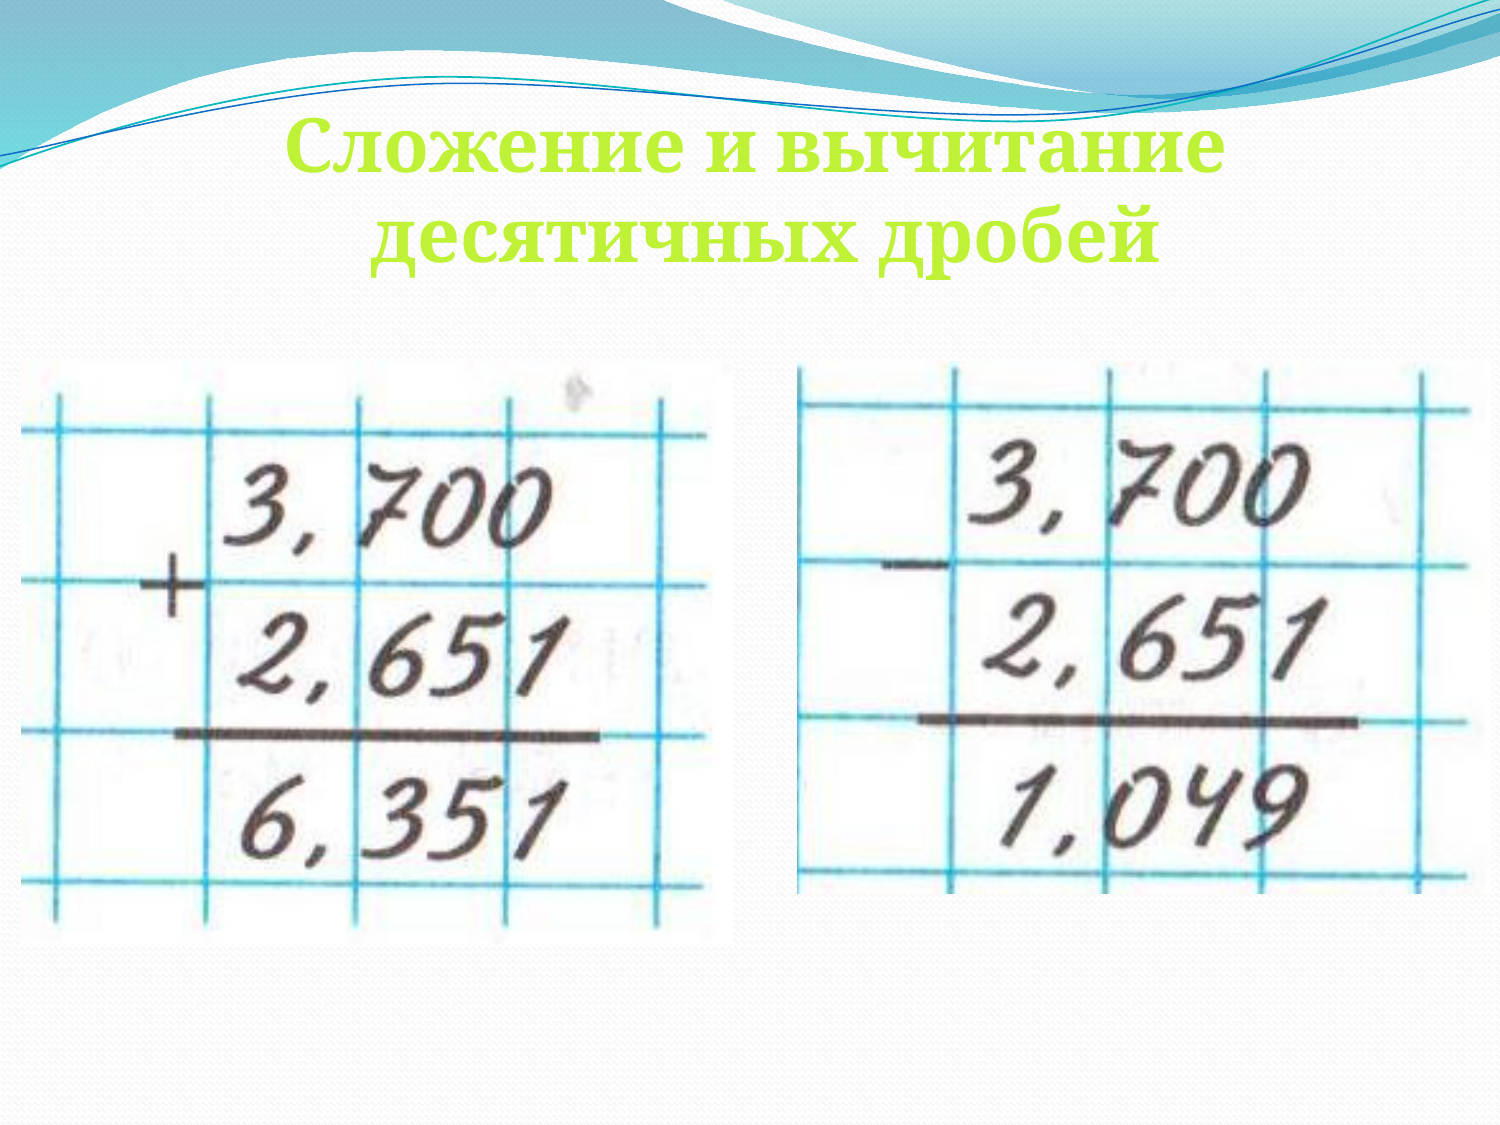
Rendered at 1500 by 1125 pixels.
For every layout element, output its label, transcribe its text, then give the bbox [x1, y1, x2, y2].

picture [21, 361, 734, 944]
picture [796, 361, 1491, 895]
text_box Сложение и вычитание десятичных дробей [268, 89, 1263, 285]
